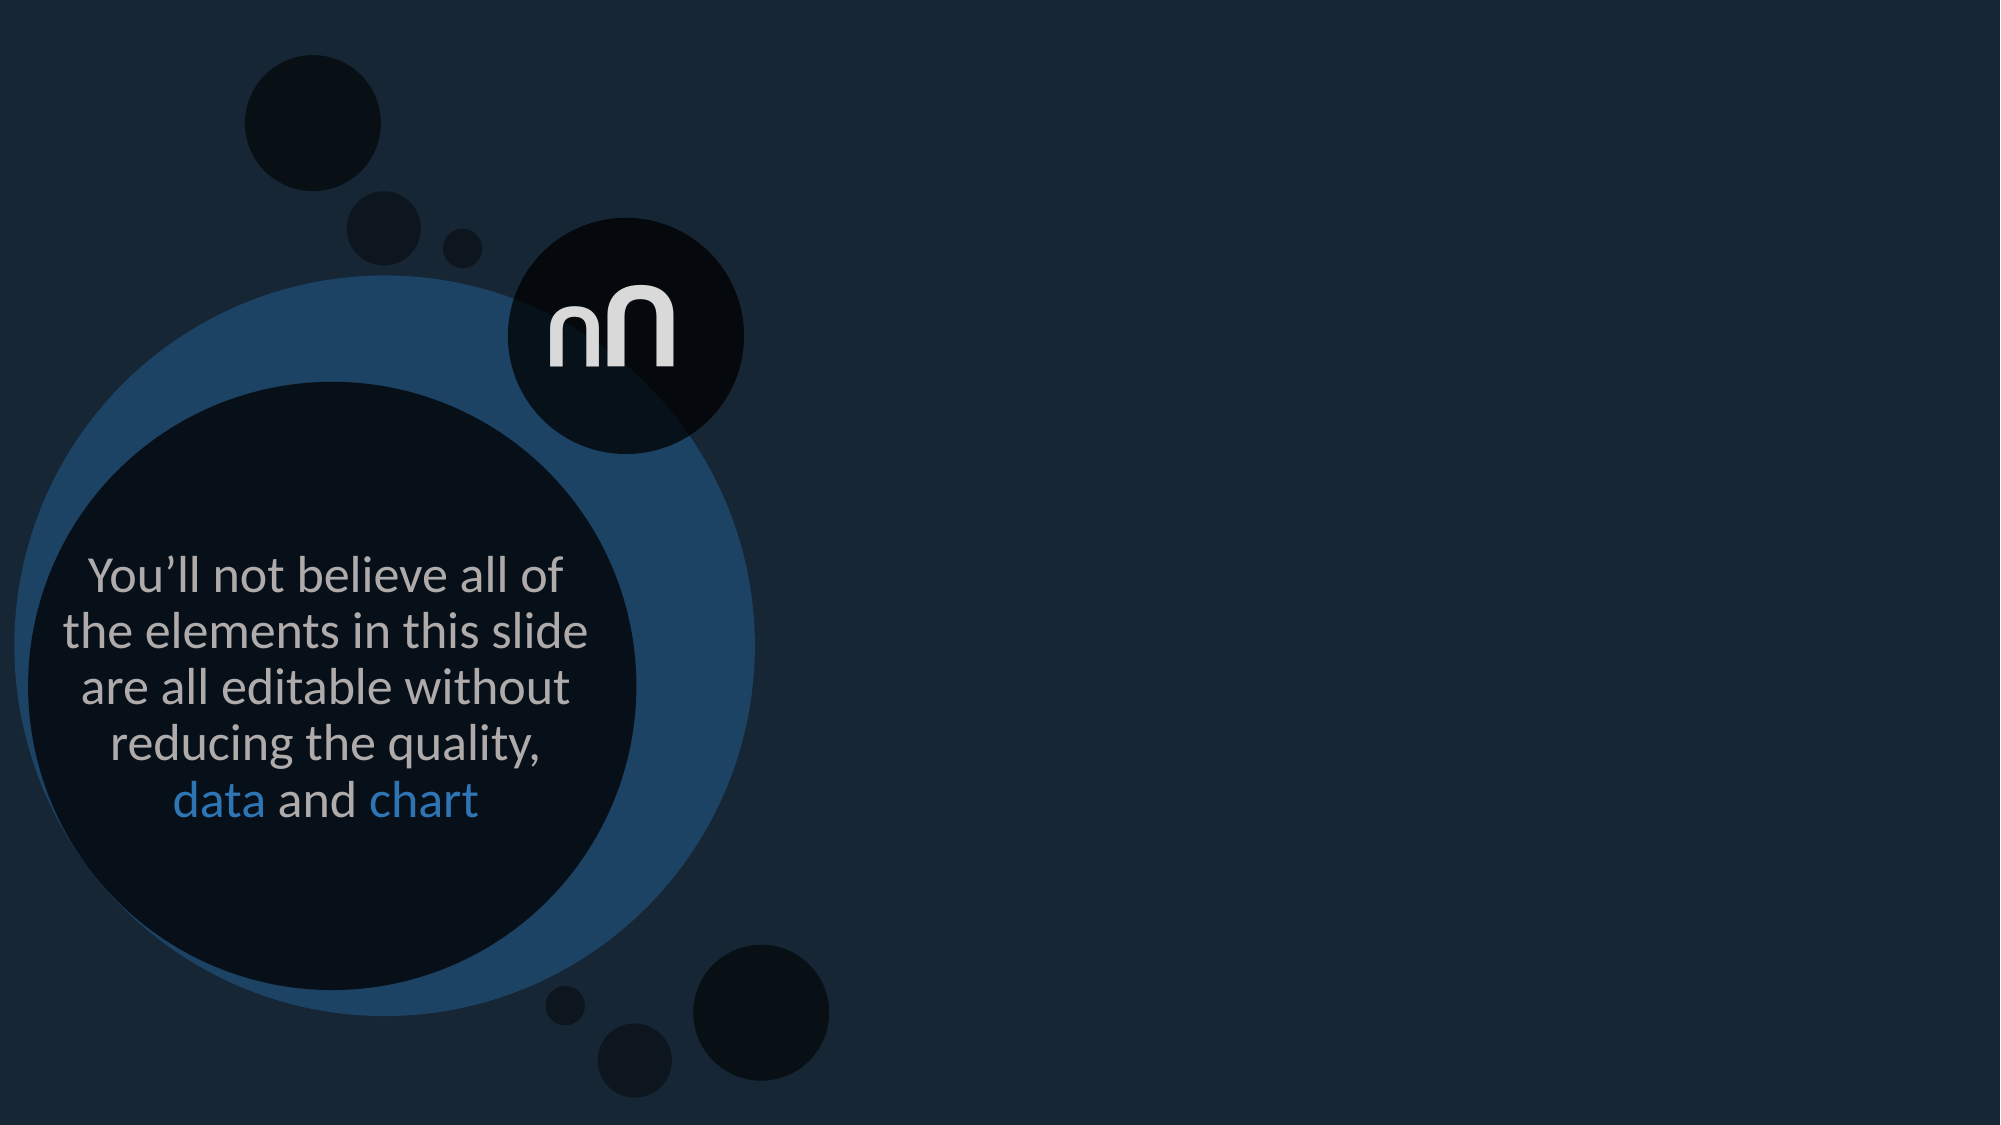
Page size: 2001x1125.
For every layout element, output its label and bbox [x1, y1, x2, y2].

text_box [0, 0, 2000, 1125]
text_box [582, 254, 699, 406]
